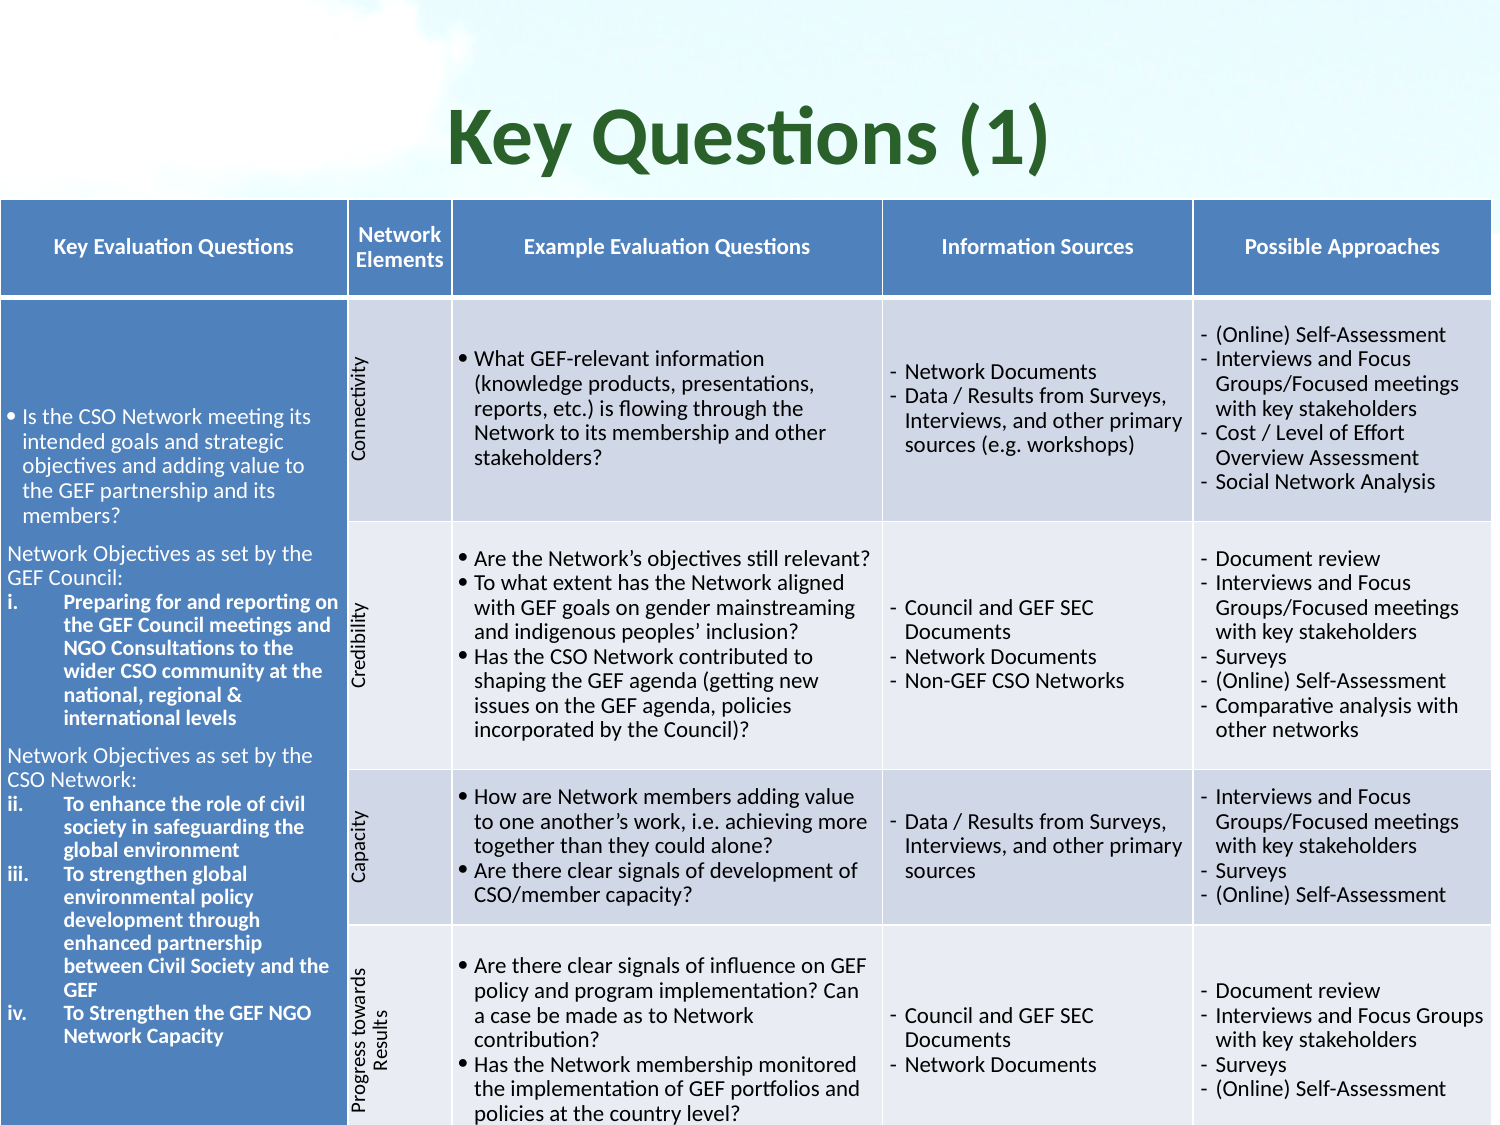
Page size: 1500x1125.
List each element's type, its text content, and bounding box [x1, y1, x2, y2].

table_cell Network Documents Data / Results from Surveys, Interviews, and other primary sources (e.g. workshops) [883, 300, 1192, 521]
table_cell Credibility [349, 522, 451, 769]
table_cell Council and GEF SEC Documents Network Documents Non-GEF CSO Networks [883, 522, 1192, 769]
table_cell Connectivity [349, 300, 451, 521]
table_cell (Online) Self-Assessment Interviews and Focus Groups/Focused meetings with key stakeholders Cost / Level of Effort Overview Assessment Social Network Analysis [1194, 300, 1491, 521]
table_cell Are there clear signals of influence on GEF policy and program implementation? Can a case be made as to Network contribution? Has the Network membership monitored the implementation of GEF portfolios and policies at the country level? [453, 926, 882, 1125]
table_header Network Elements [349, 200, 451, 295]
table_cell Interviews and Focus Groups/Focused meetings with key stakeholders Surveys (Online) Self-Assessment [1194, 770, 1491, 924]
table_cell Document review Interviews and Focus Groups/Focused meetings with key stakeholders Surveys (Online) Self-Assessment Comparative analysis with other networks [1194, 522, 1491, 769]
table_cell Are the Network’s objectives still relevant? To what extent has the Network aligned with GEF goals on gender mainstreaming and indigenous peoples’ inclusion? Has the CSO Network contributed to shaping the GEF agenda (getting new issues on the GEF agenda, policies incorporated by the Council)? [453, 522, 882, 769]
table_cell Capacity [349, 770, 451, 924]
table_cell Data / Results from Surveys, Interviews, and other primary sources [883, 770, 1192, 924]
table_cell Is the CSO Network meeting its intended goals and strategic objectives and adding value to the GEF partnership and its members? Network Objectives as set by the GEF Council: Preparing for and reporting on the GEF Council meetings and NGO Consultations to the wider CSO community at the national, regional & international levels Network Objectives as set by the CSO Network: To enhance the role of civil society in safeguarding the global environment To strengthen global environmental policy development through enhanced partnership between Civil Society and the GEF To Strengthen the GEF NGO Network Capacity [1, 300, 347, 1125]
table_header Information Sources [883, 200, 1192, 295]
table_cell How are Network members adding value to one another’s work, i.e. achieving more together than they could alone? Are there clear signals of development of CSO/member capacity? [453, 770, 882, 924]
table_cell Document review Interviews and Focus Groups with key stakeholders Surveys (Online) Self-Assessment [1194, 926, 1491, 1125]
table_cell Council and GEF SEC Documents Network Documents [883, 926, 1192, 1125]
table_header Possible Approaches [1194, 200, 1491, 295]
table_header Key Evaluation Questions [1, 200, 347, 295]
table_cell Progress towards Results [349, 926, 451, 1125]
table_cell What GEF-relevant information (knowledge products, presentations, reports, etc.) is flowing through the Network to its membership and other stakeholders? [453, 300, 882, 521]
title Key Questions (1) [37, 37, 1463, 198]
table_header Example Evaluation Questions [453, 200, 882, 295]
